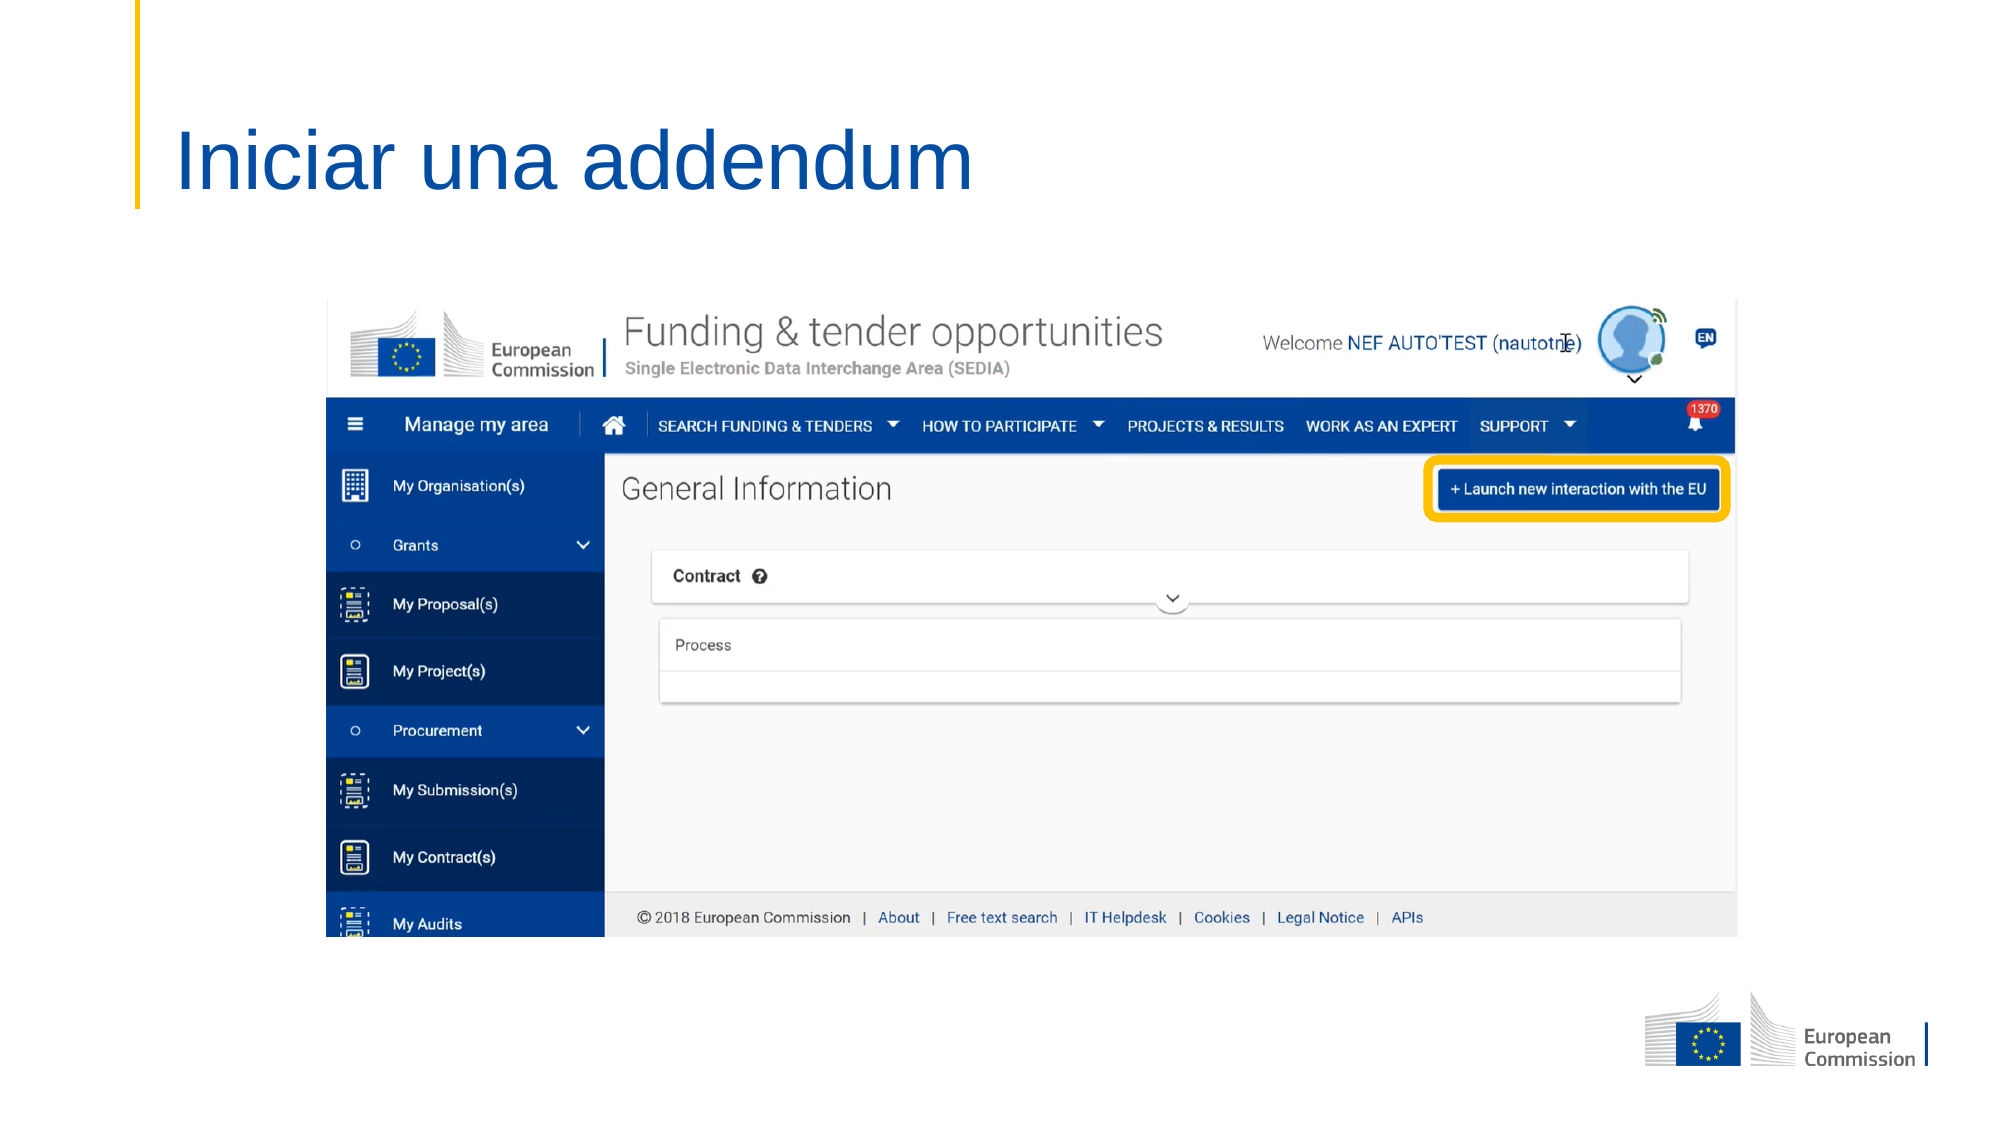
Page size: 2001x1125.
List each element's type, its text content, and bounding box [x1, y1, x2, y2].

picture [1645, 991, 1928, 1066]
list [326, 299, 1738, 937]
title Iniciar una addendum [159, 79, 1885, 208]
